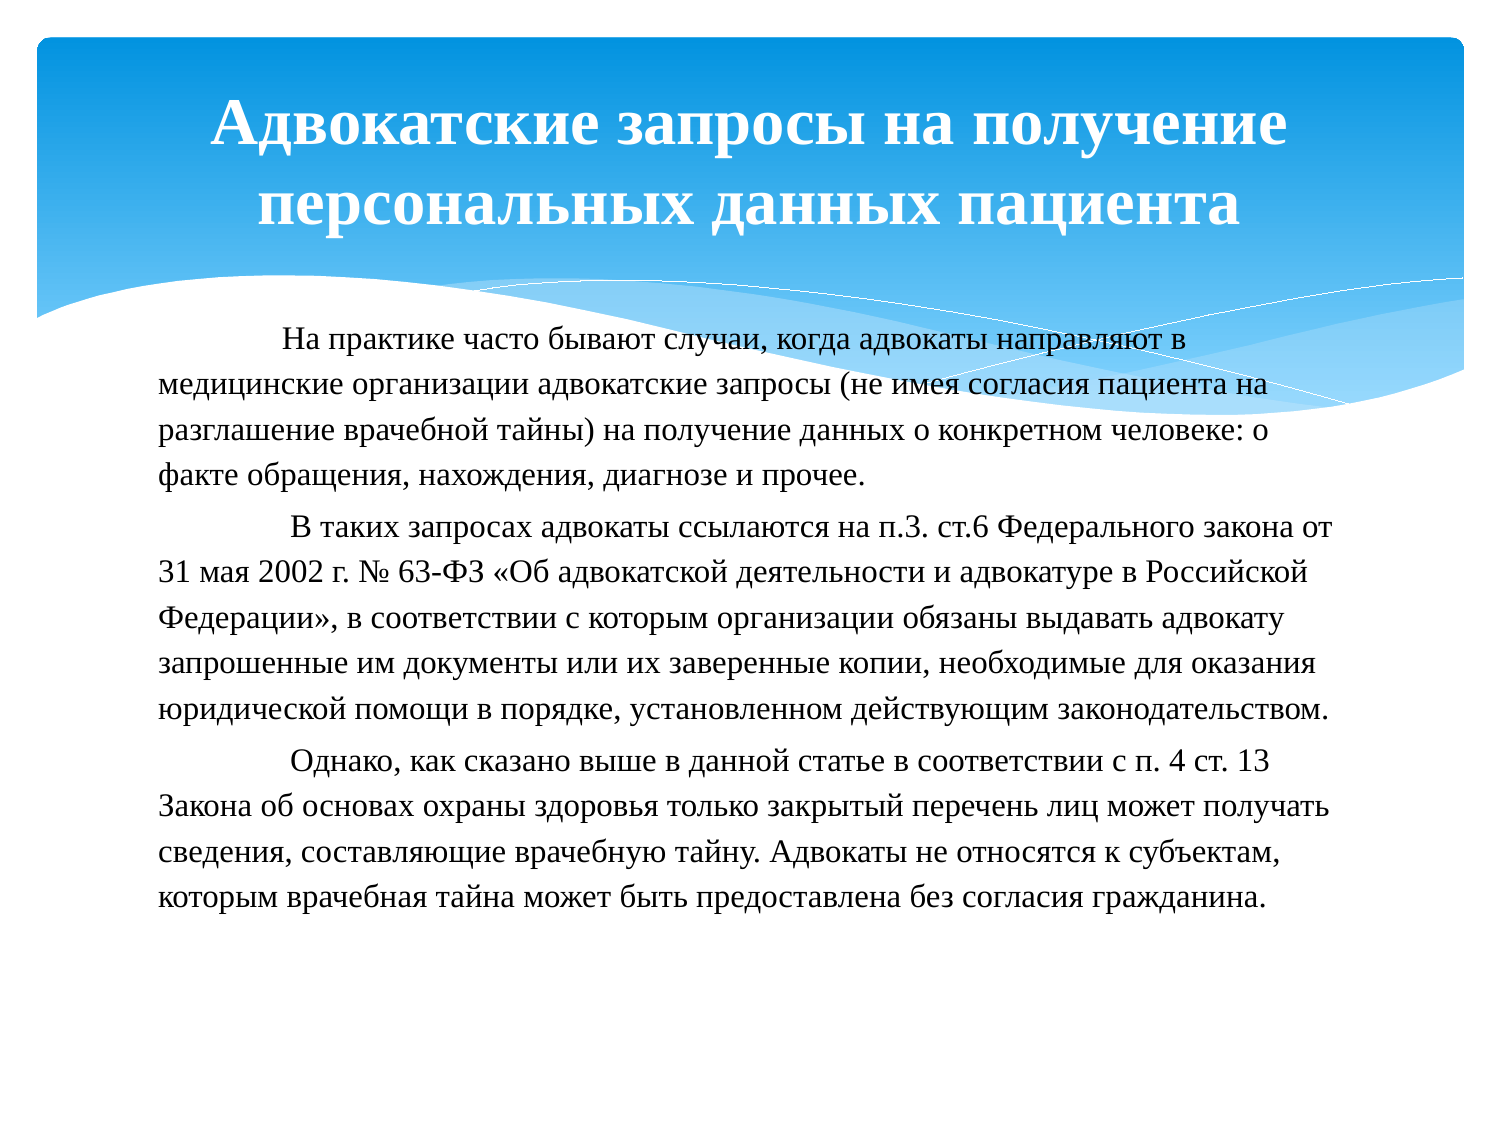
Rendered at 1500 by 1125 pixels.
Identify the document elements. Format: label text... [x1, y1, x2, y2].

list На практике часто бывают случаи, когда адвокаты направляют в медицинские организации адвокатские запросы (не имея согласия пациента на разглашение врачебной тайны) на получение данных о конкретном человеке: о факте обращения, нахождения, диагнозе и прочее. В таких запросах адвокаты ссылаются на п.3. ст.6 Федерального закона от 31 мая 2002 г. № 63-ФЗ «Об адвокатской деятельности и адвокатуре в Российской Федерации», в соответствии с которым организации обязаны выдавать адвокату запрошенные им документы или их заверенные копии, необходимые для оказания юридической помощи в порядке, установленном действующим законодательством. Однако, как сказано выше в данной статье в соответствии с п. 4 ст. 13 Закона об основах охраны здоровья только закрытый перечень лиц может получать сведения, составляющие врачебную тайну. Адвокаты не относятся к субъектам, которым врачебная тайна может быть предоставлена без согласия гражданина. [143, 302, 1359, 1005]
title Адвокатские запросы на получение персональных данных пациента [75, 55, 1425, 261]
